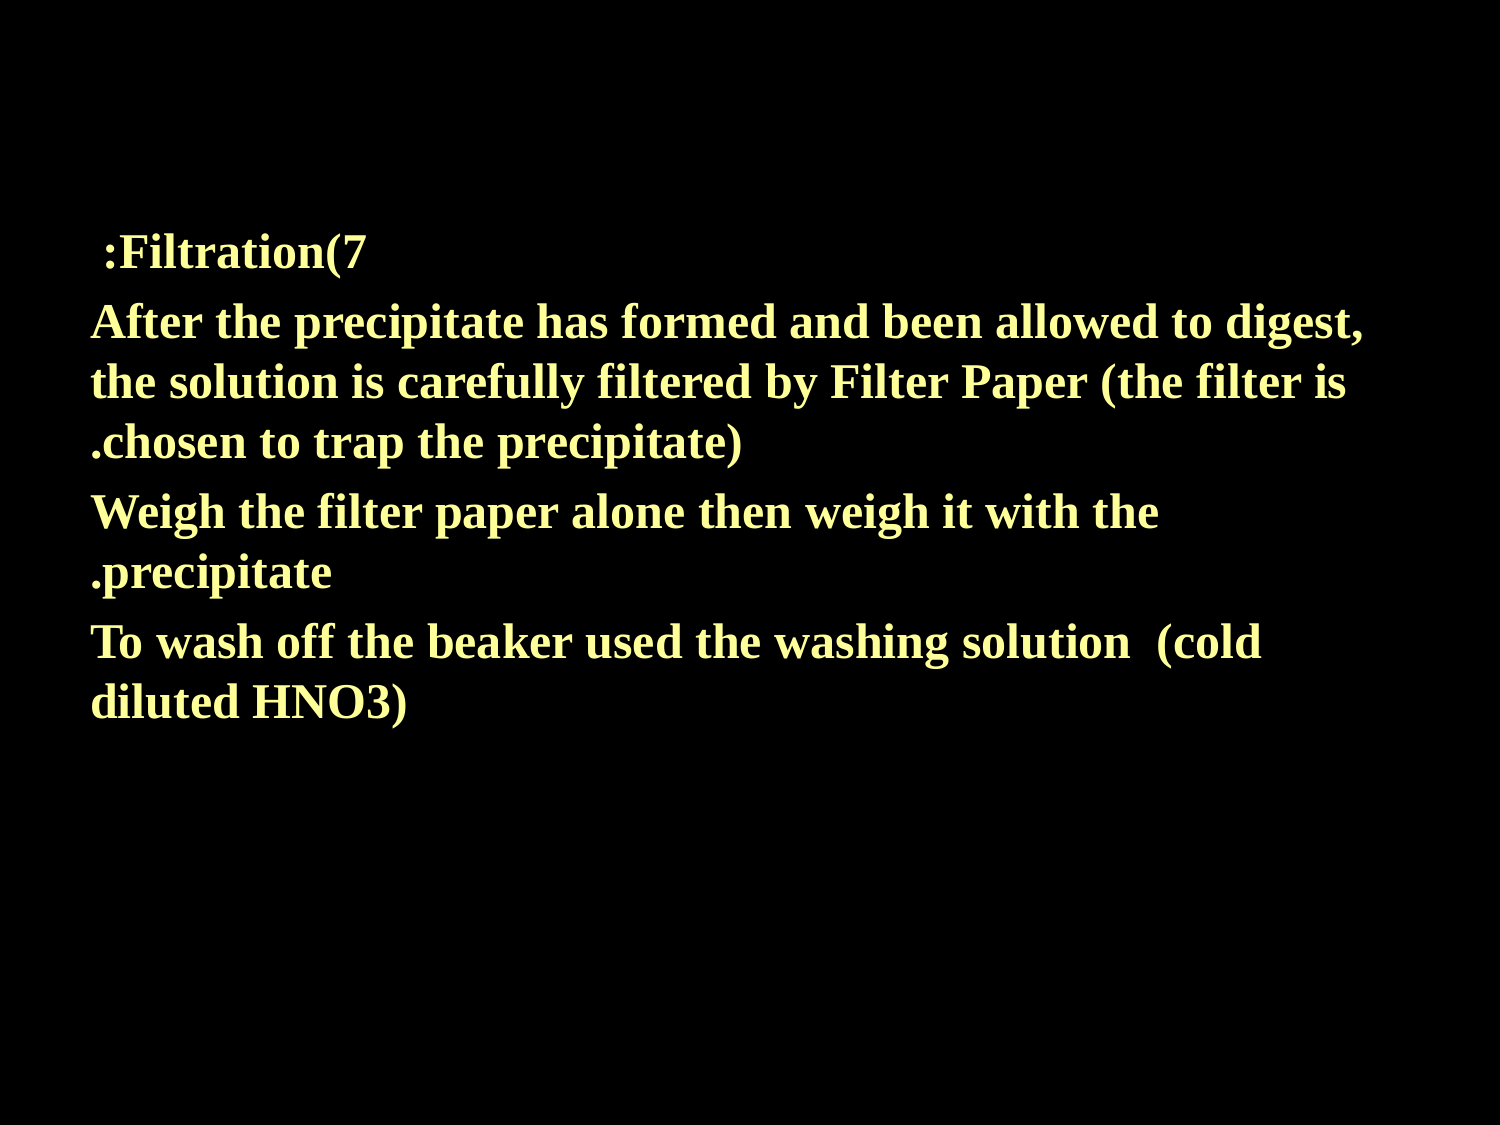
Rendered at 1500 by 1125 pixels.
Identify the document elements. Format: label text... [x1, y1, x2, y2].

list 7)Filtration: After the precipitate has formed and been allowed to digest, the solution is carefully filtered by Filter Paper (the filter is chosen to trap the precipitate). Weigh the filter paper alone then weigh it with the precipitate. To wash off the beaker used the washing solution (cold diluted HNO3) [75, 140, 1425, 1005]
